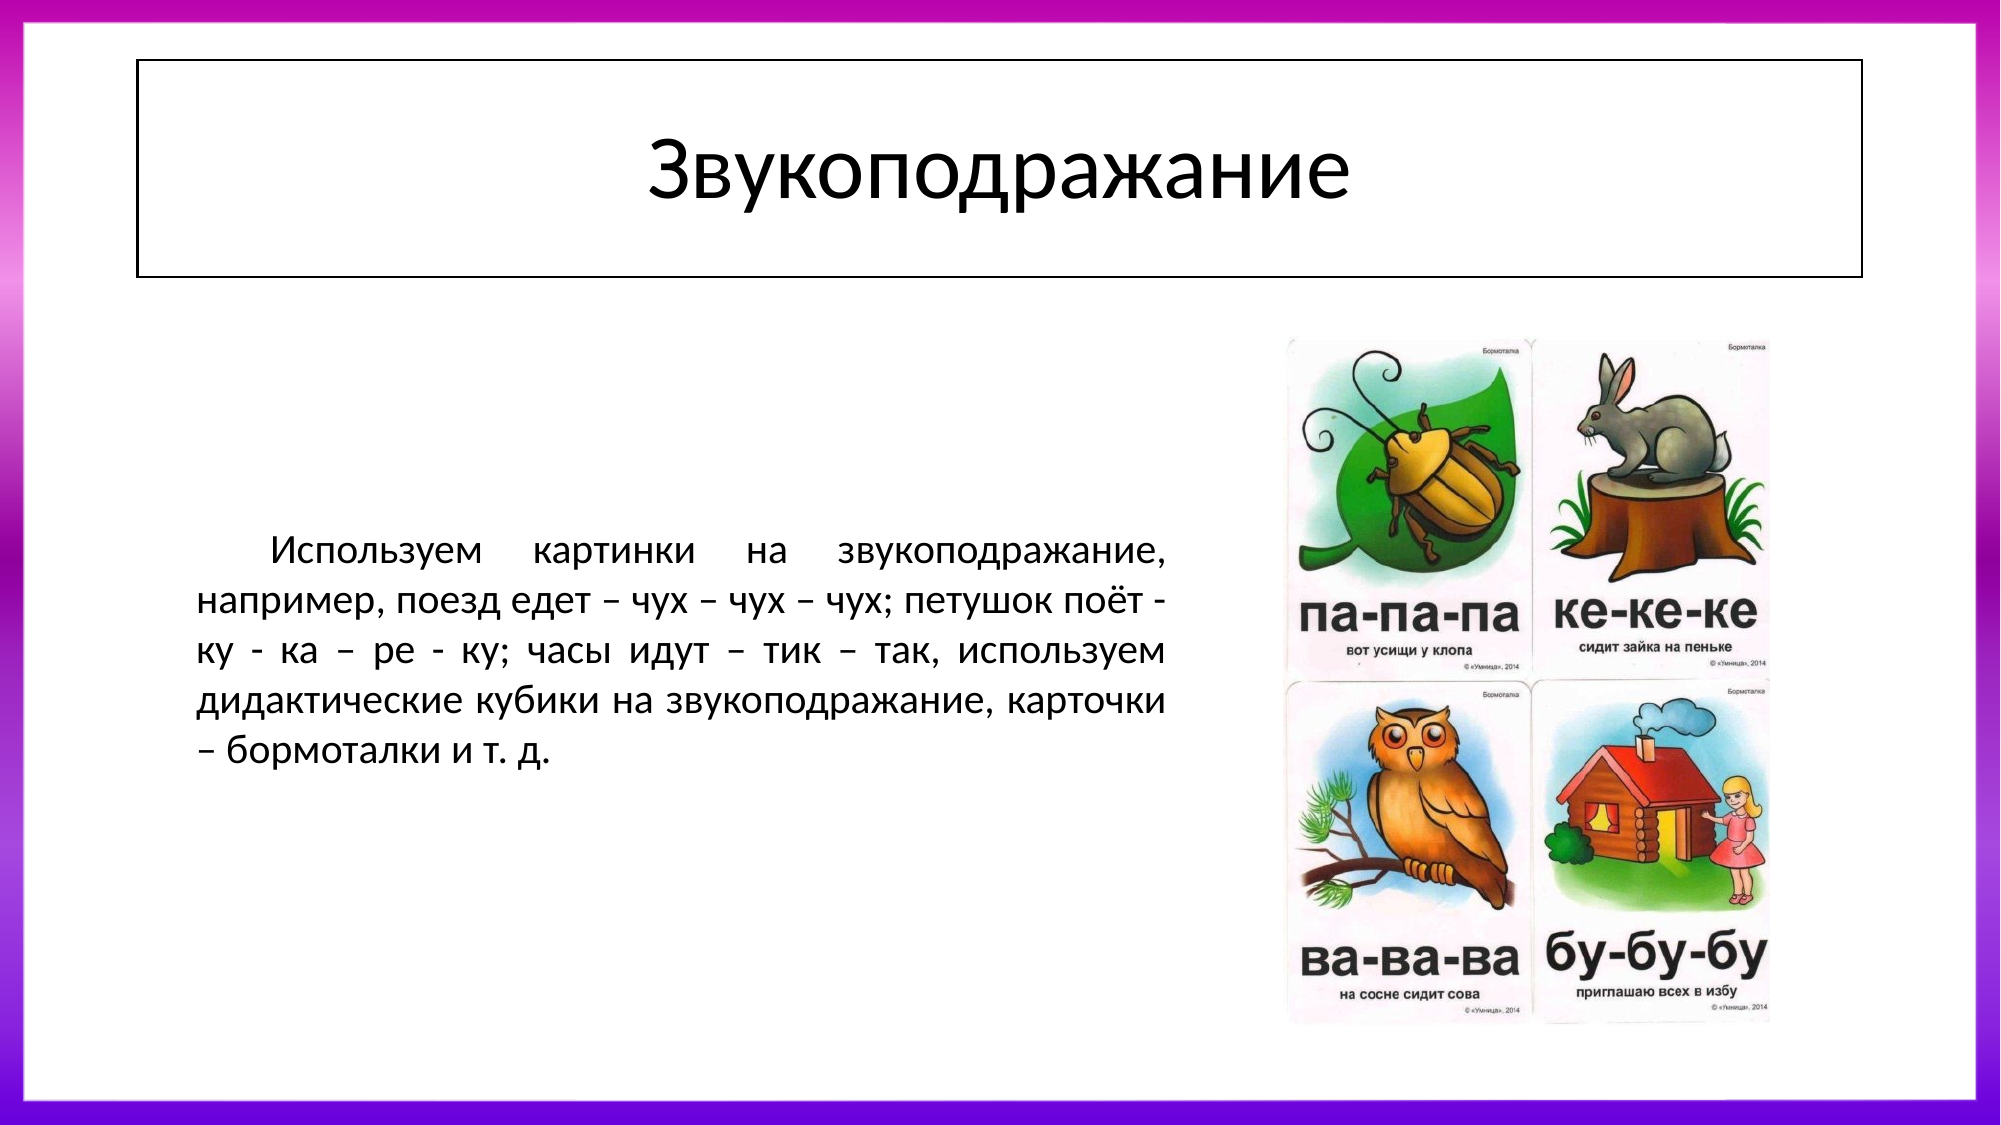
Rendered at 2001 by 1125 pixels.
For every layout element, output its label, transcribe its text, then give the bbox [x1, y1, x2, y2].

picture [0, 0, 2001, 1125]
text_box Используем картинки на звукоподражание, например, поезд едет – чух – чух – чух; петушок поёт - ку - ка – ре - ку; часы идут – тик – так, используем дидактические кубики на звукоподражание, карточки – бормоталки и т. д. [181, 514, 1182, 780]
title Звукоподражание [136, 59, 1863, 278]
